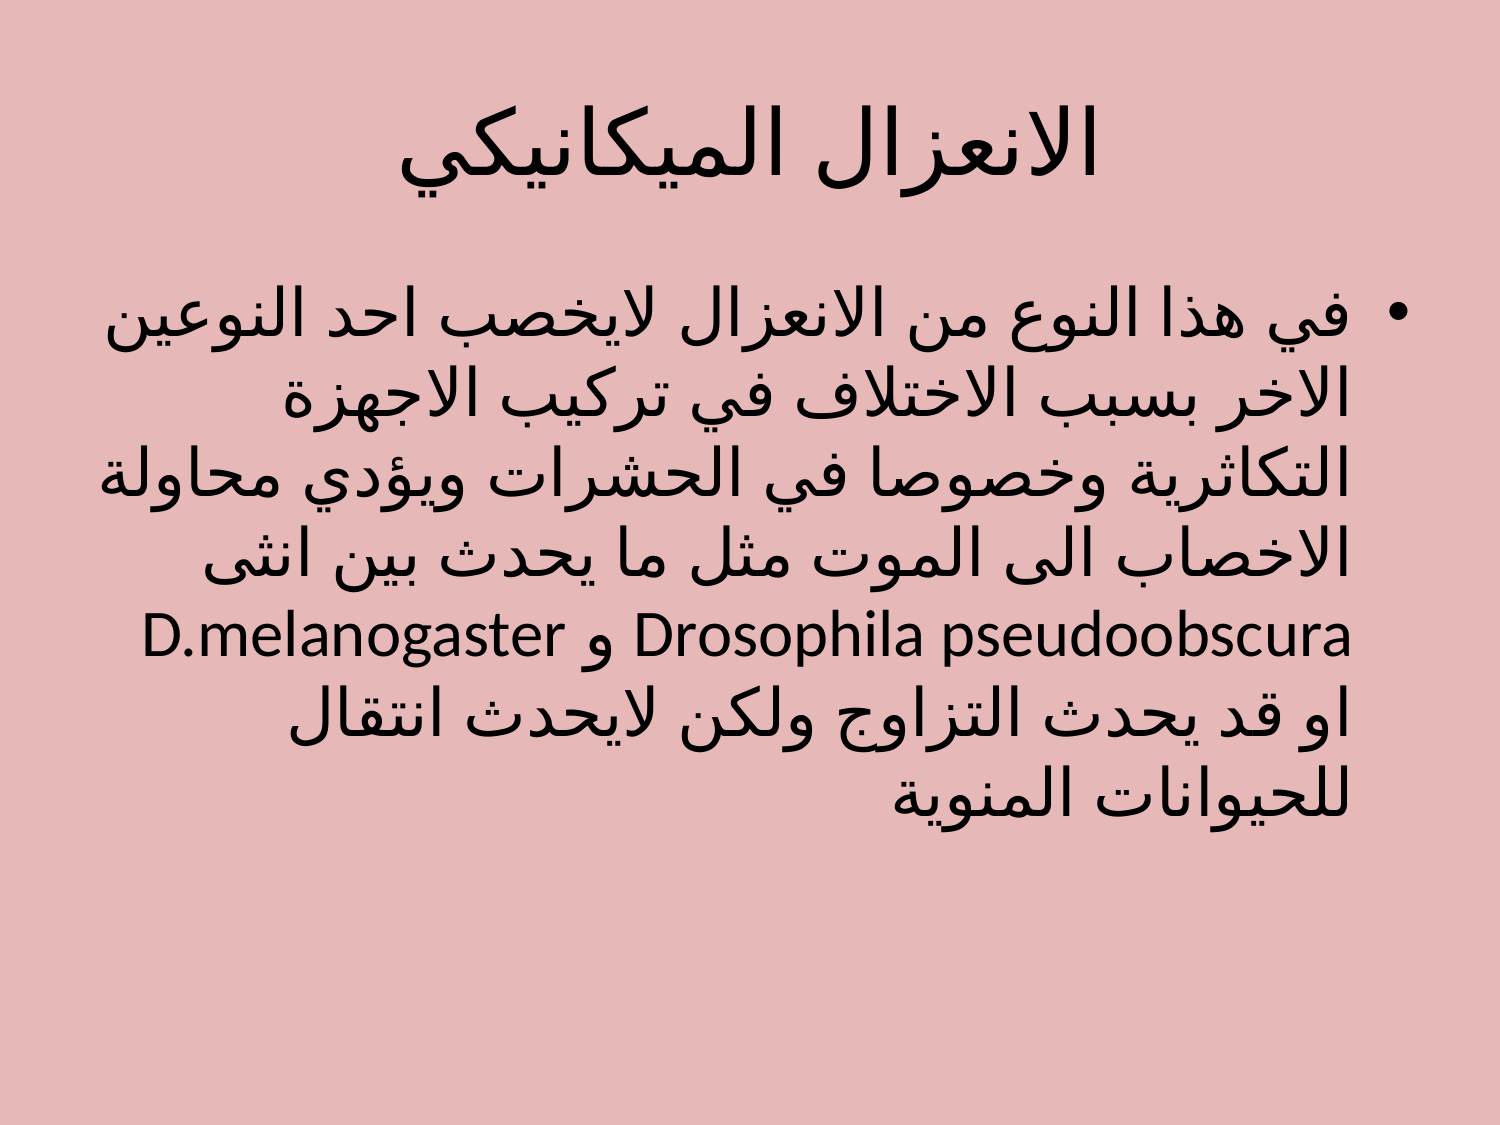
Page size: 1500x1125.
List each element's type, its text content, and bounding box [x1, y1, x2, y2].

list في هذا النوع من الانعزال لايخصب احد النوعين الاخر بسبب الاختلاف في تركيب الاجهزة التكاثرية وخصوصا في الحشرات ويؤدي محاولة الاخصاب الى الموت مثل ما يحدث بين انثى Drosophila pseudoobscura و D.melanogaster او قد يحدث التزاوج ولكن لايحدث انتقال للحيوانات المنوية [75, 262, 1425, 1005]
title الانعزال الميكانيكي [75, 45, 1425, 233]
